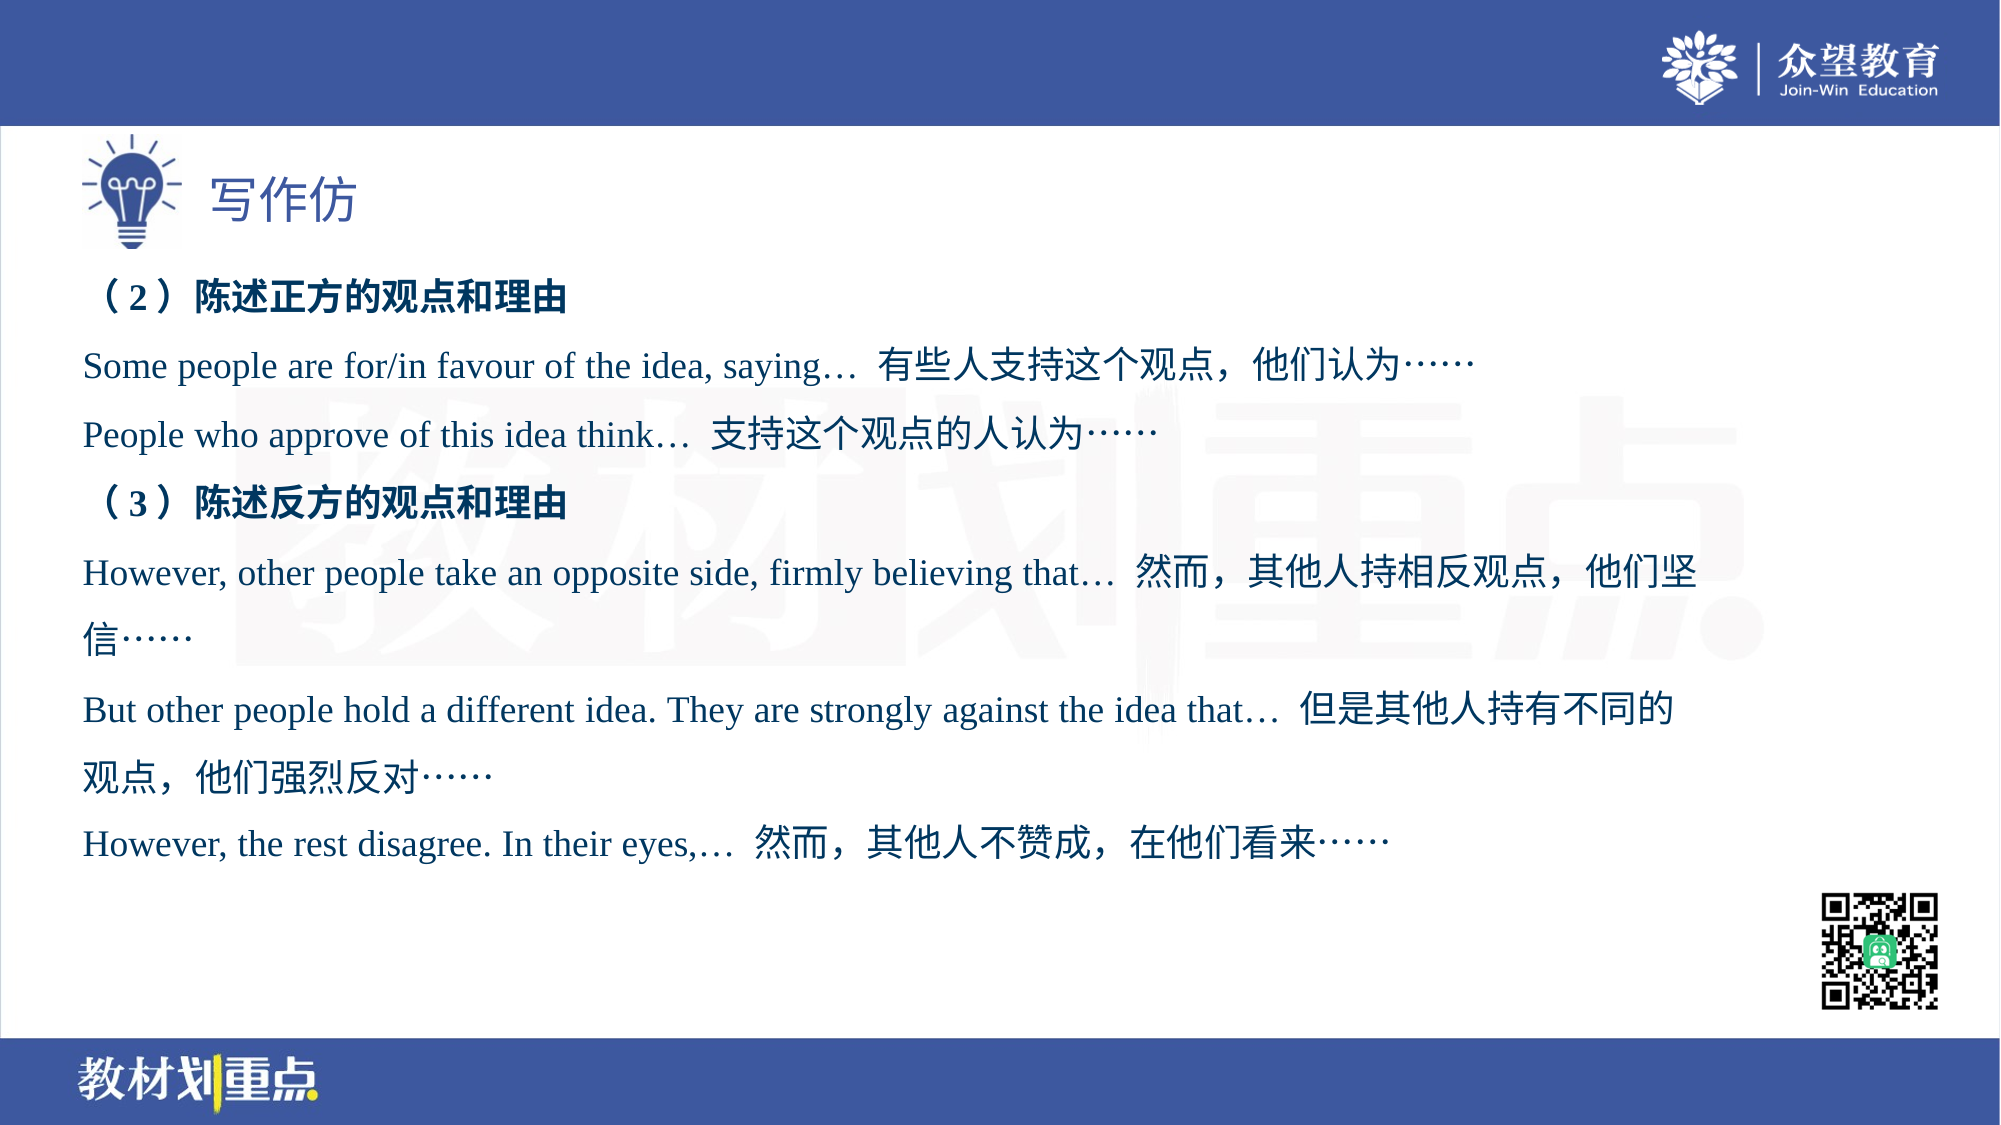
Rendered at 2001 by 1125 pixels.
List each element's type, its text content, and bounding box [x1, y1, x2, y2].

text_box （2）陈述正方的观点和理由 Some people are for/in favour of the idea, saying… 有些人支持这个观点，他们认为…… People who approve of this idea think… 支持这个观点的人认为…… （3）陈述反方的观点和理由 However, other people take an opposite side, firmly believing that… 然而，其他人持相反观点，他们坚 信…… But other people hold a different idea. They are strongly against the idea that… 但是其他人持有不同的 观点，他们强烈反对…… However, the rest disagree. In their eyes,… 然而，其他人不赞成，在他们看来…… [82, 248, 1817, 856]
picture [0, 0, 2000, 1125]
